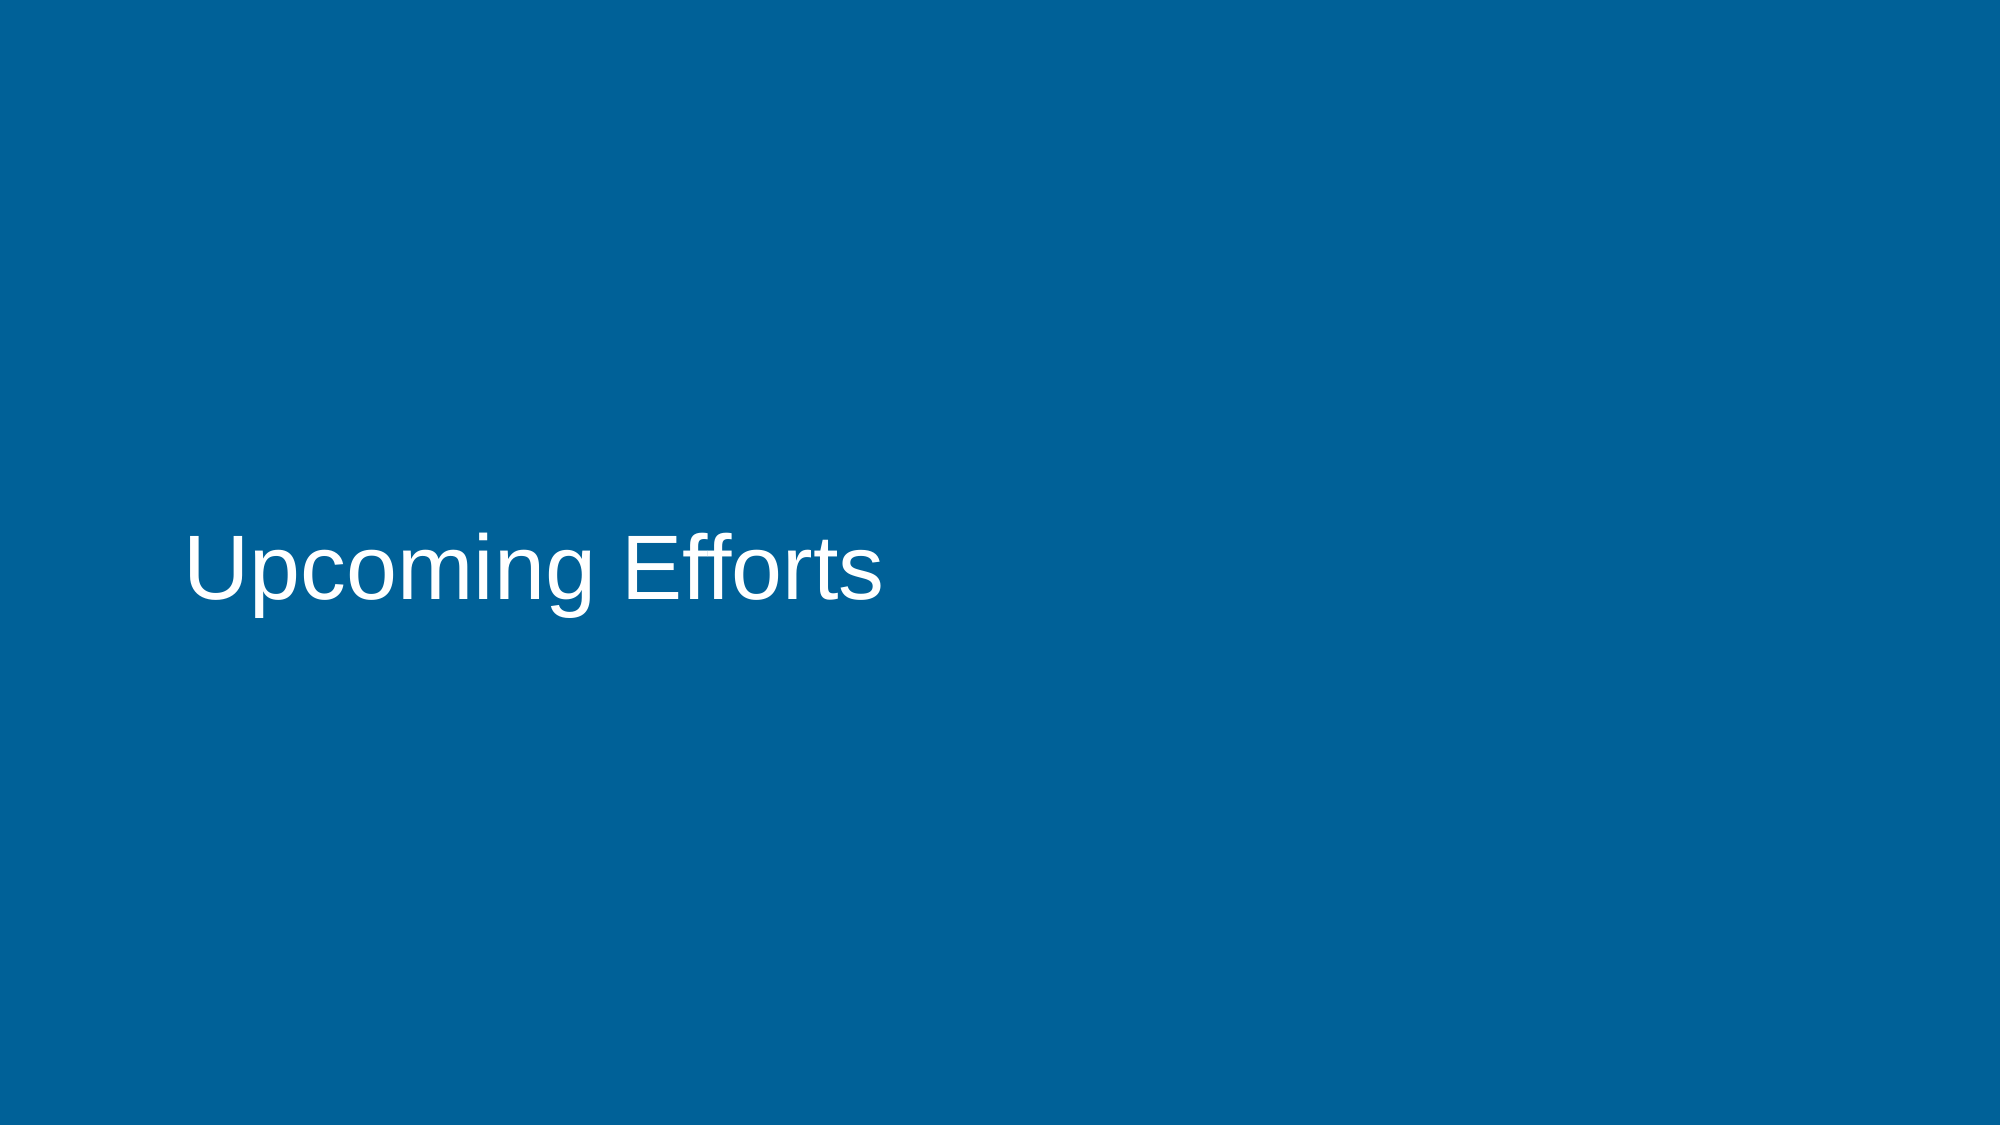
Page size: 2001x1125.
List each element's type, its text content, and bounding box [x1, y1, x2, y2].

title Upcoming Efforts [168, 431, 1562, 694]
